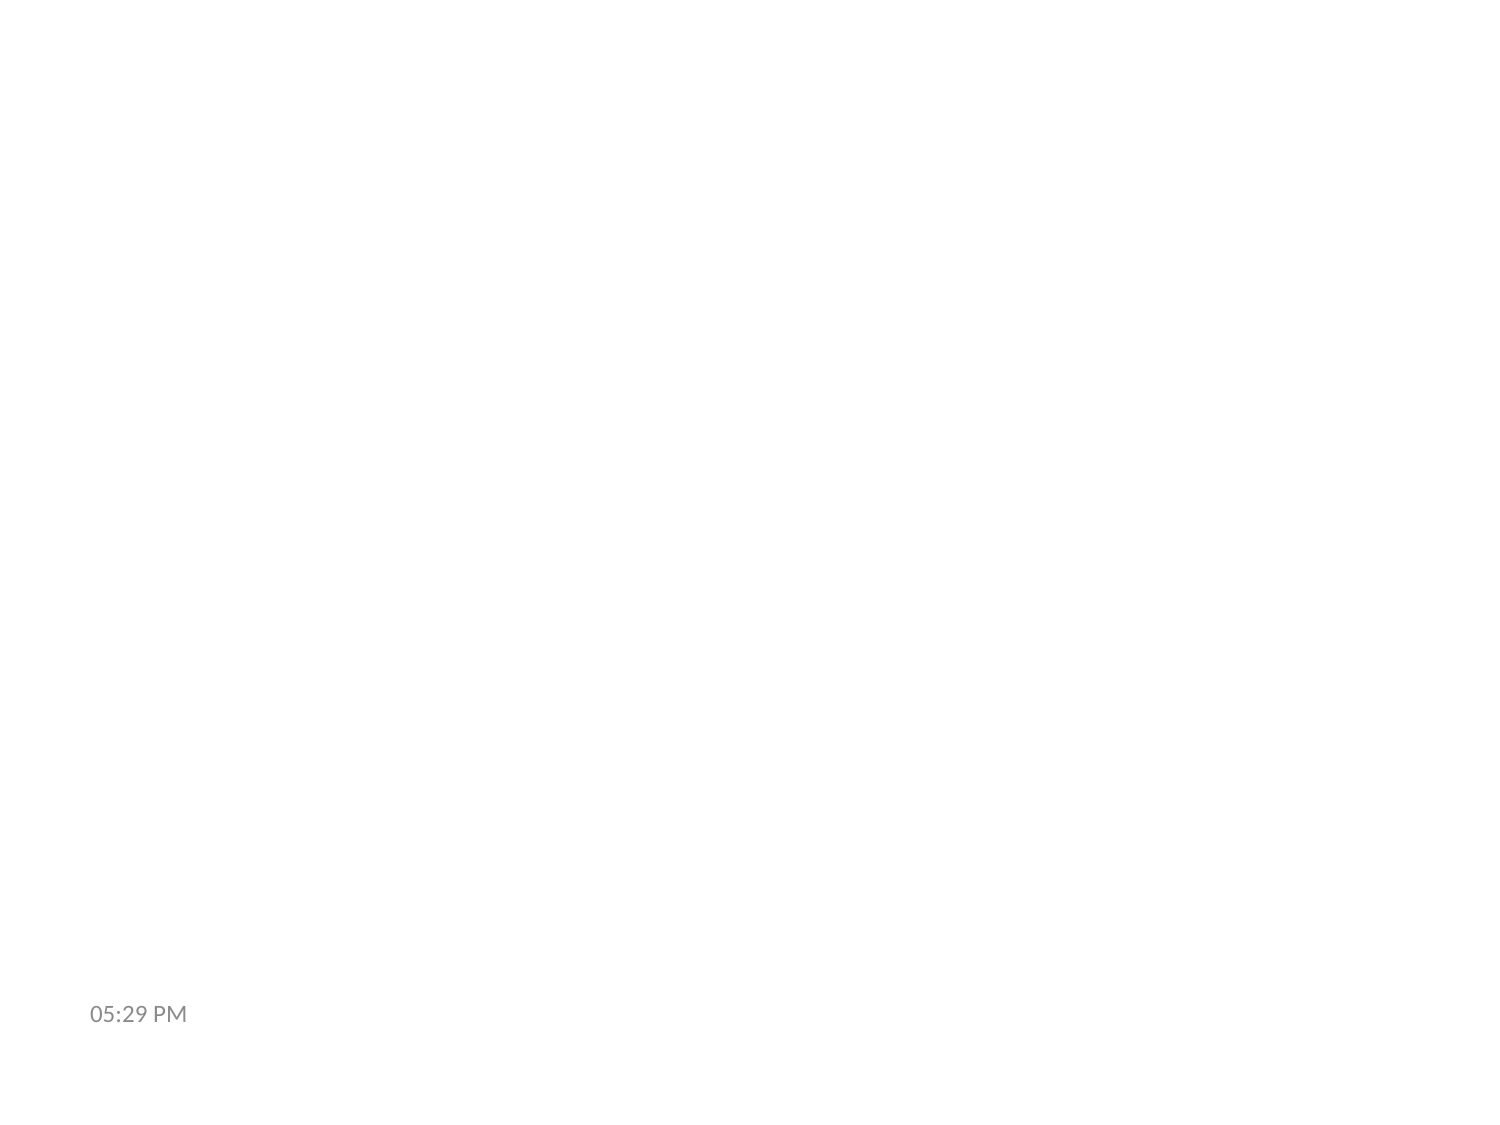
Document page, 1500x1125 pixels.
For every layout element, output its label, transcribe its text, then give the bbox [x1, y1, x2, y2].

text_box 3:35 PM [75, 982, 425, 1043]
